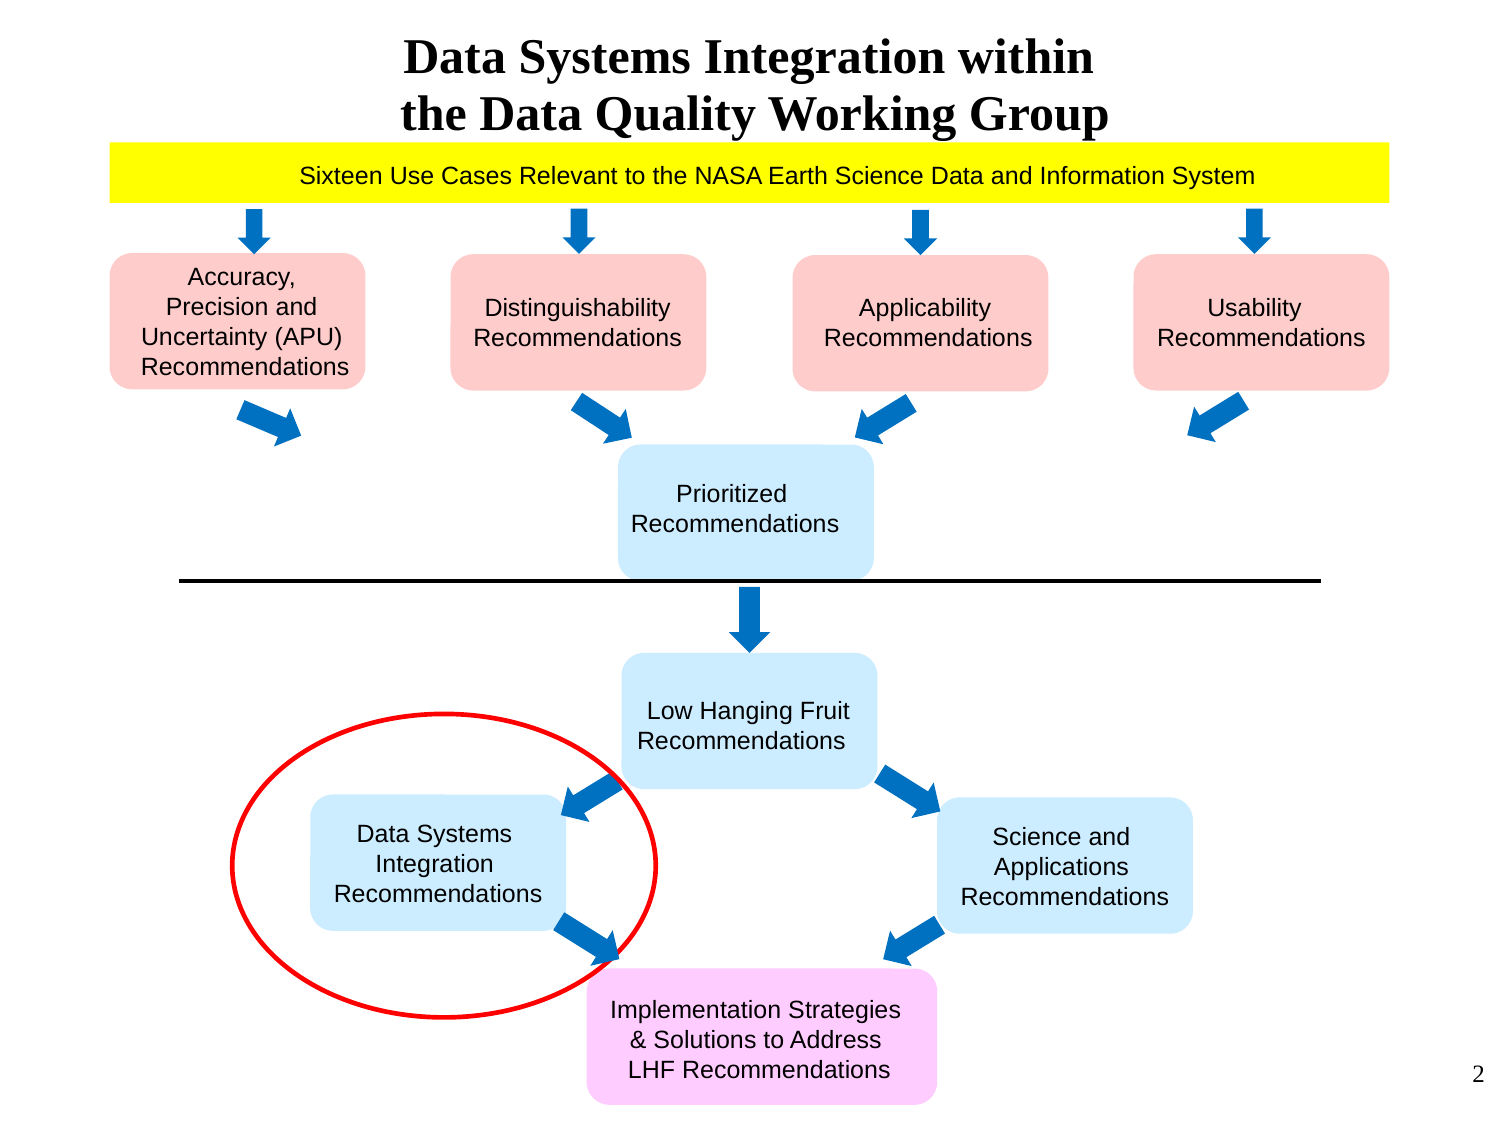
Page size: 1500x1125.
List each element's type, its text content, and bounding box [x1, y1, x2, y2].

text_box Implementation Strategies & Solutions to Address LHF Recommendations [595, 985, 924, 1091]
title Data Systems Integration within the Data Quality Working Group [245, 40, 1265, 130]
text_box [237, 209, 271, 255]
text_box [570, 392, 632, 444]
text_box [562, 208, 596, 254]
text_box Distinguishability Recommendations [458, 284, 698, 360]
text_box [874, 764, 941, 819]
text_box [586, 968, 938, 1105]
text_box [232, 713, 656, 1018]
text_box Usability Recommendations [1142, 284, 1381, 360]
text_box [728, 588, 771, 653]
text_box [1237, 208, 1272, 254]
text_box Applicability Recommendations [809, 284, 1048, 360]
text_box [903, 209, 938, 256]
text_box [236, 400, 302, 447]
text_box Accuracy, Precision and Uncertainty (APU) Recommendations [125, 253, 365, 388]
text_box [621, 652, 878, 790]
text_box Low Hanging Fruit Recommendations [622, 686, 868, 762]
text_box [1187, 391, 1250, 443]
text_box [883, 915, 946, 967]
text_box [937, 797, 1193, 934]
text_box [854, 394, 917, 445]
text_box [553, 912, 620, 966]
text_box Prioritized Recommendations [616, 469, 855, 545]
text_box [109, 142, 1390, 203]
text_box [1133, 254, 1390, 391]
text_box [617, 444, 874, 579]
text_box [792, 254, 1049, 392]
slide_number 2 [1187, 1049, 1500, 1125]
text_box Sixteen Use Cases Relevant to the NASA Earth Science Data and Information System [284, 152, 1273, 198]
text_box [109, 254, 351, 390]
text_box [450, 254, 707, 391]
text_box Science and Applications Recommendations [945, 812, 1185, 918]
